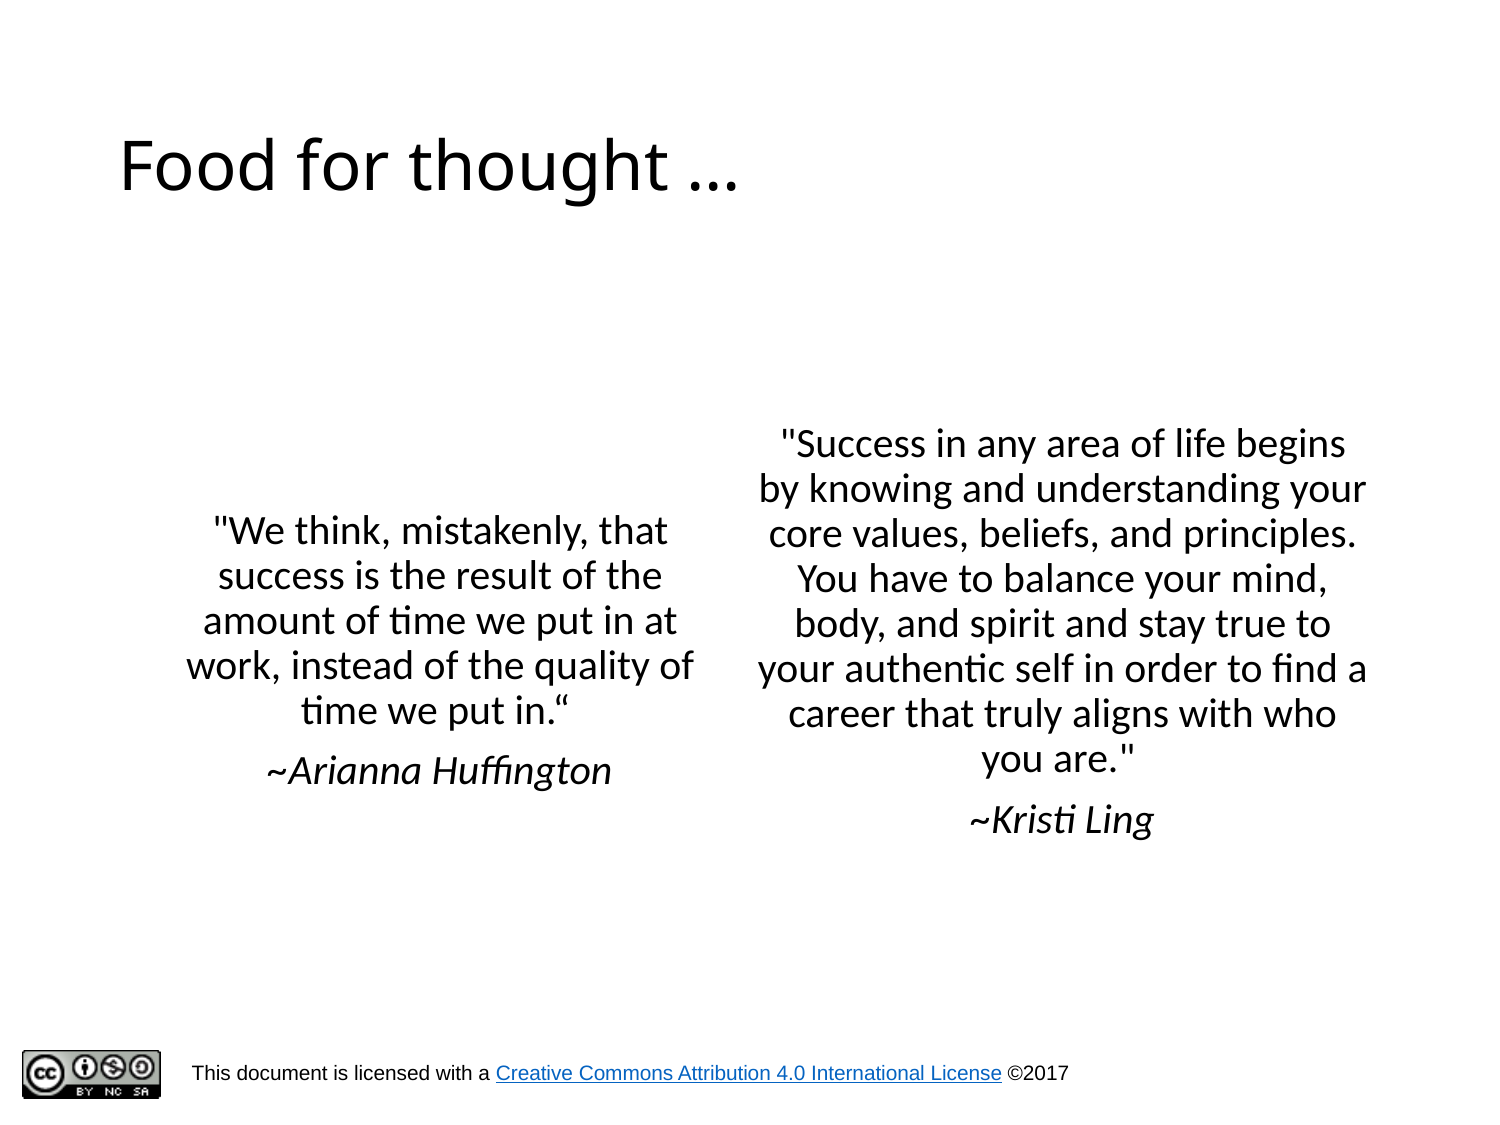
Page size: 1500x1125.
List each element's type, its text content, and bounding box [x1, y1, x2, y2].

title Food for thought … [102, 59, 1398, 278]
text_box "Success in any area of life begins by knowing and understanding your core values, beliefs, and principles. You have to balance your mind, body, and spirit and stay true to your authentic self in order to find a career that truly aligns with who you are." ~Kristi Ling [741, 414, 1385, 827]
picture [22, 1050, 161, 1099]
text_box "We think, mistakenly, that success is the result of the amount of time we put in at work, instead of the quality of time we put in.“ ~Arianna Huffington [139, 500, 741, 806]
